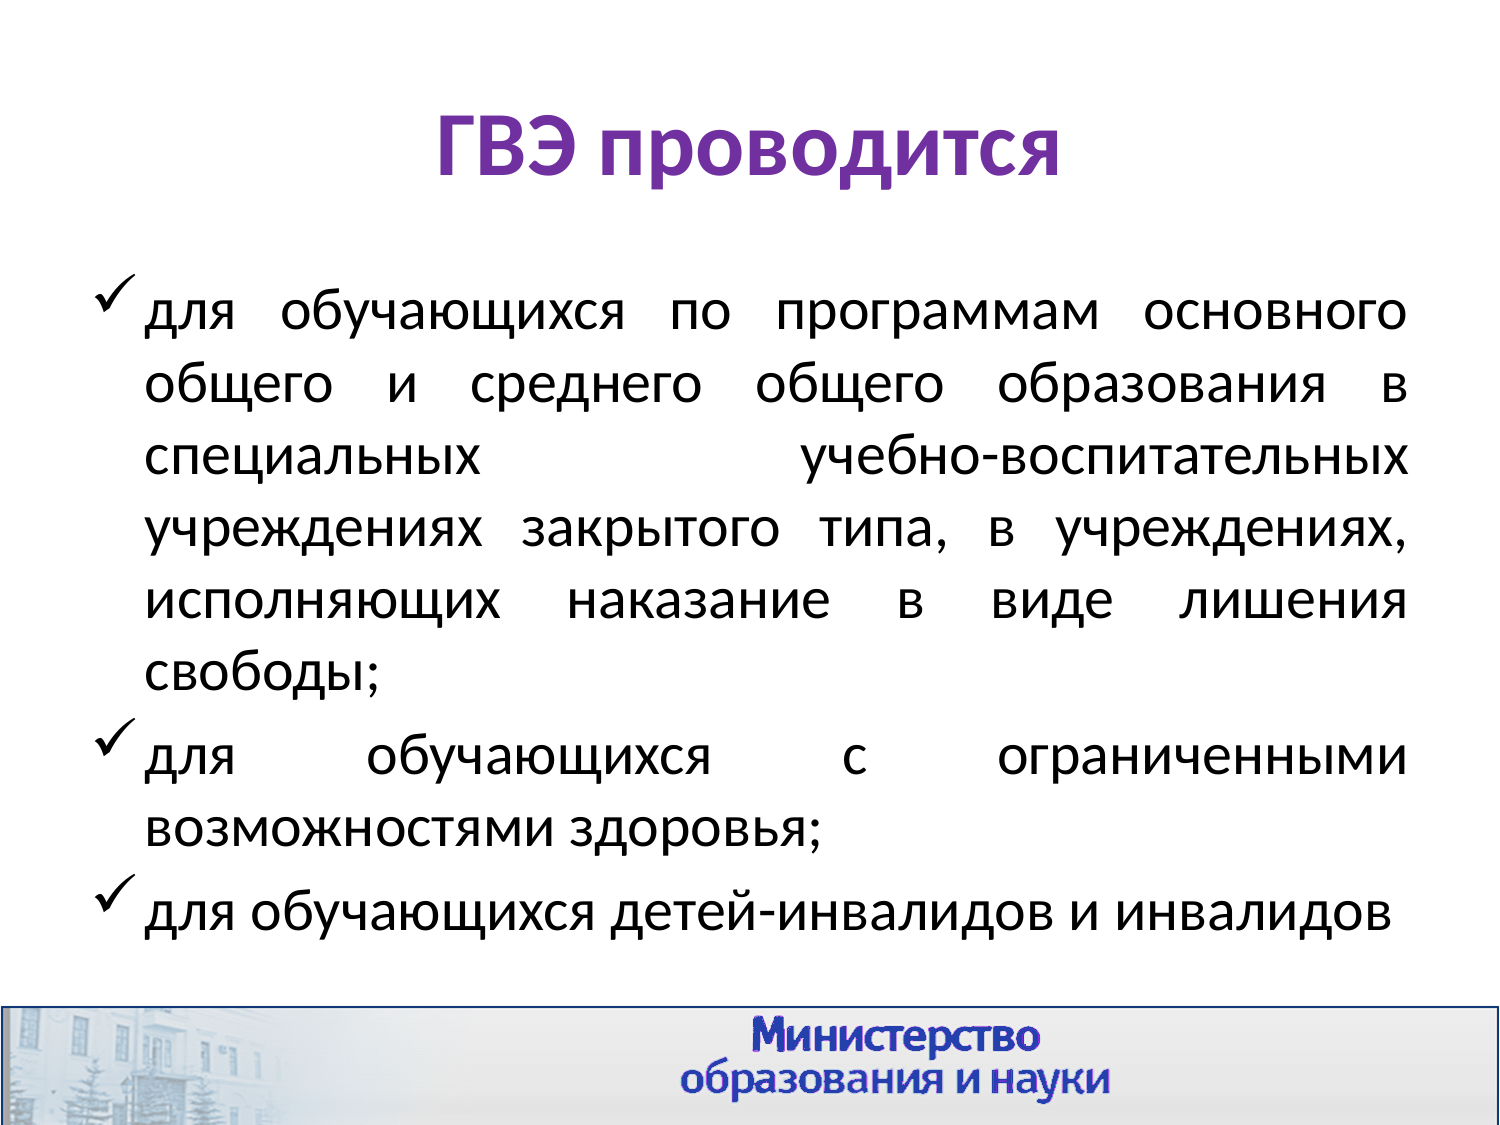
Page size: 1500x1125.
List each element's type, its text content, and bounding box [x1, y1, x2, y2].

list для обучающихся по программам основного общего и среднего общего образования в специальных учебно-воспитательных учреждениях закрытого типа, в учреждениях, исполняющих наказание в виде лишения свободы; для обучающихся с ограниченными возможностями здоровья; для обучающихся детей-инвалидов и инвалидов [75, 262, 1425, 1003]
picture [0, 1004, 1500, 1125]
title ГВЭ проводится [75, 45, 1425, 233]
